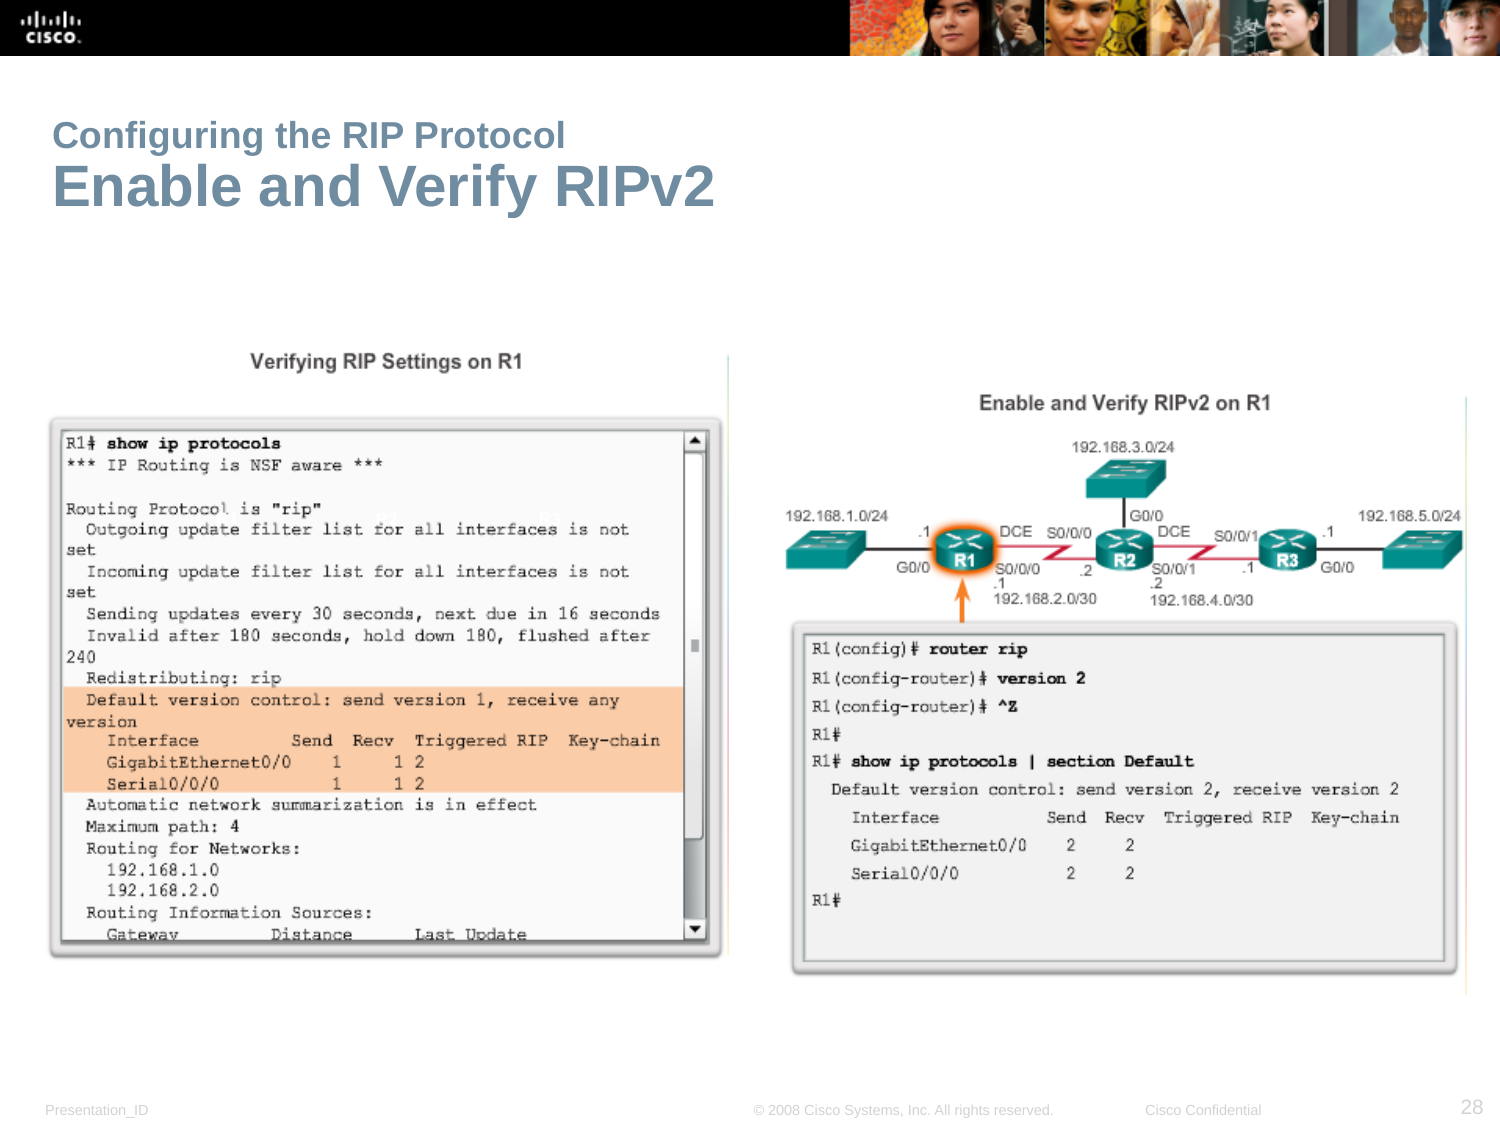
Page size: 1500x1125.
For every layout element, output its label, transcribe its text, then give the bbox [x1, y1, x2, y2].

picture [780, 386, 1468, 996]
title Configuring the RIP Protocol Enable and Verify RIPv2 [38, 80, 1426, 227]
picture [34, 344, 729, 962]
picture [0, 0, 1500, 56]
